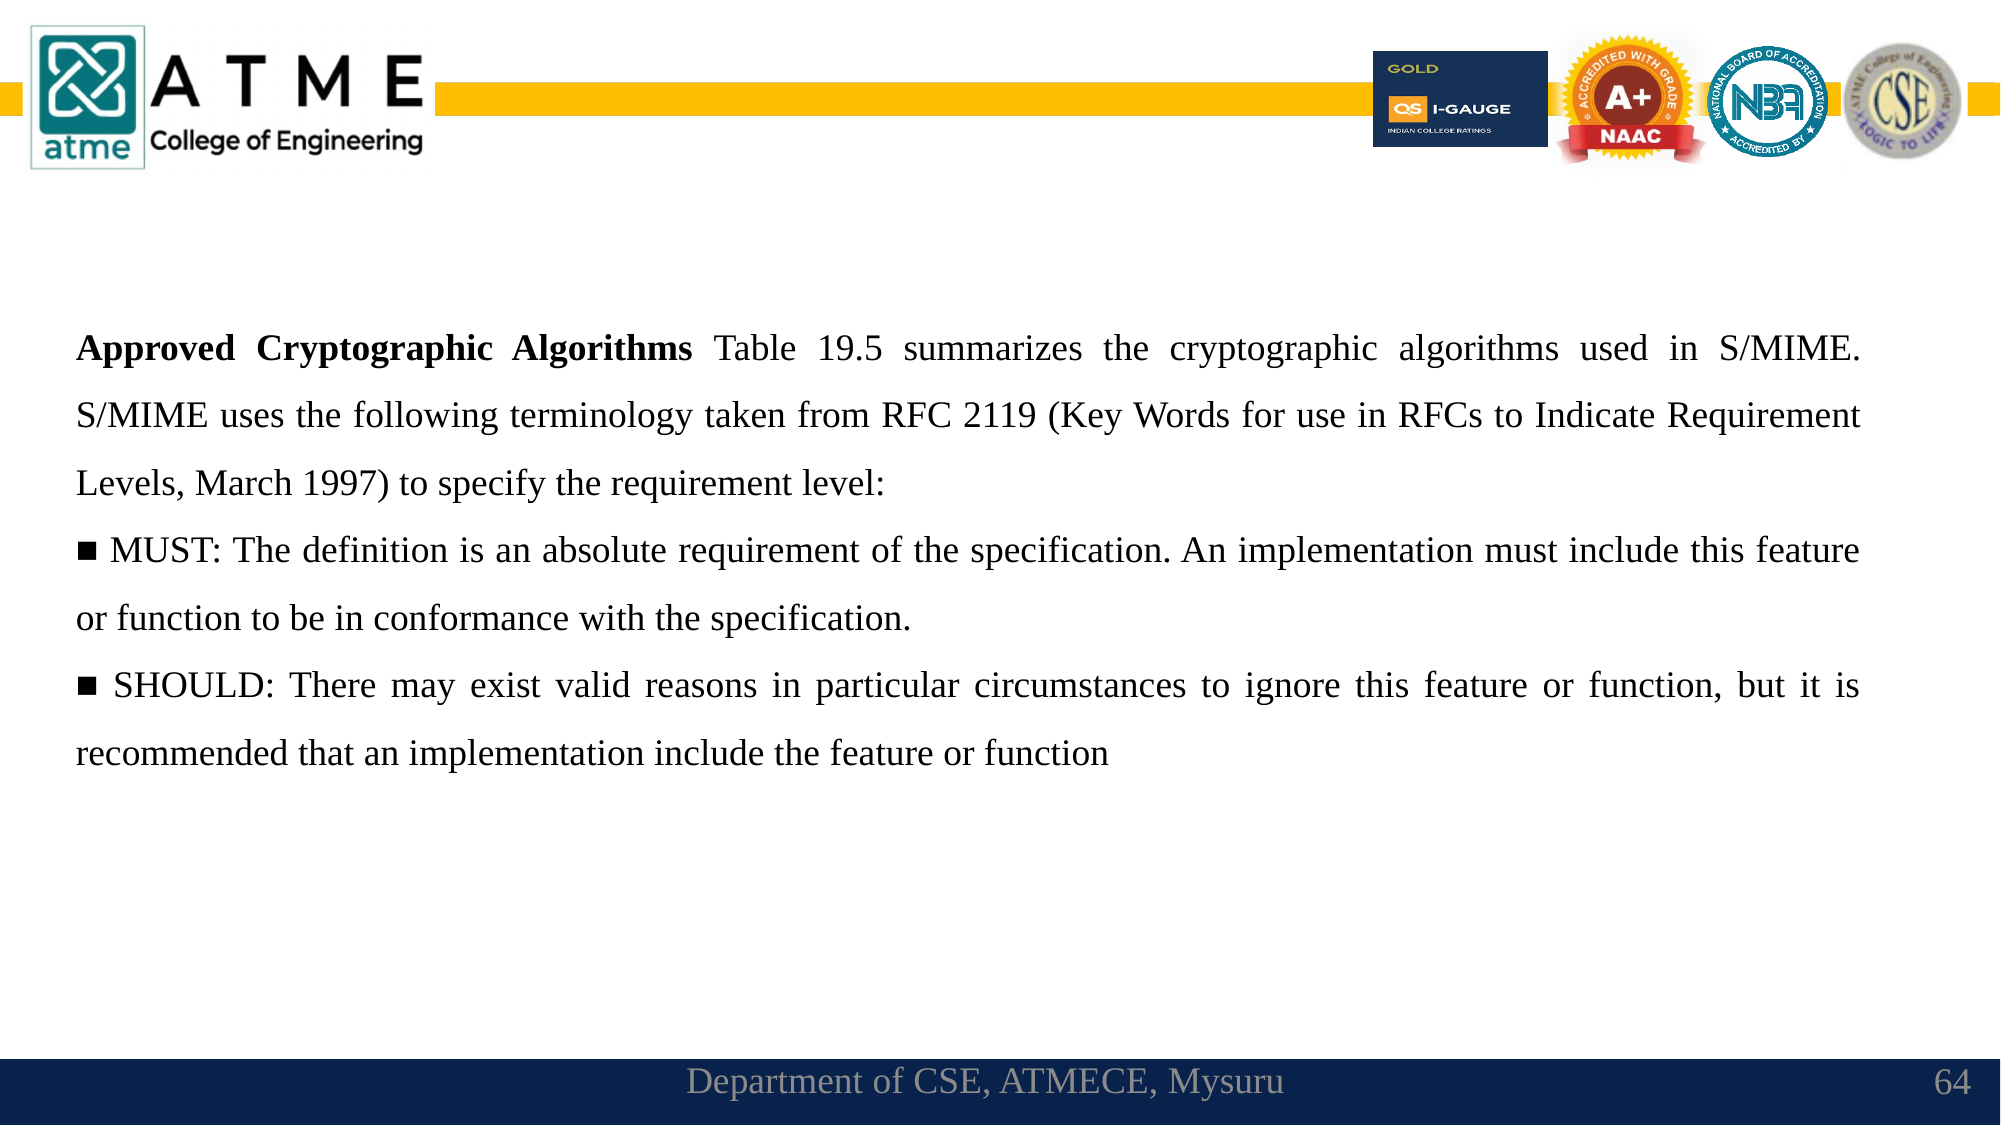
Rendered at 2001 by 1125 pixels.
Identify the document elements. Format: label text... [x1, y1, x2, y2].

picture [1373, 20, 1828, 180]
picture [1840, 26, 1968, 176]
text_box Approved Cryptographic Algorithms Table 19.5 summarizes the cryptographic algorithms used in S/MIME. S/MIME uses the following terminology taken from RFC 2119 (Key Words for use in RFCs to Indicate Requirement Levels, March 1997) to specify the requirement level: ■ MUST: The definition is an absolute requirement of the specification. An implementation must include this feature or function to be in conformance with the specification. ■ SHOULD: There may exist valid reasons in particular circumstances to ignore this feature or function, but it is recommended that an implementation include the feature or function [61, 292, 1878, 780]
picture [0, 1059, 2001, 1125]
slide_number 64 [1511, 1057, 1972, 1103]
picture [22, 15, 435, 178]
footer Department of CSE, ATMECE, Mysuru [501, 1056, 1470, 1102]
